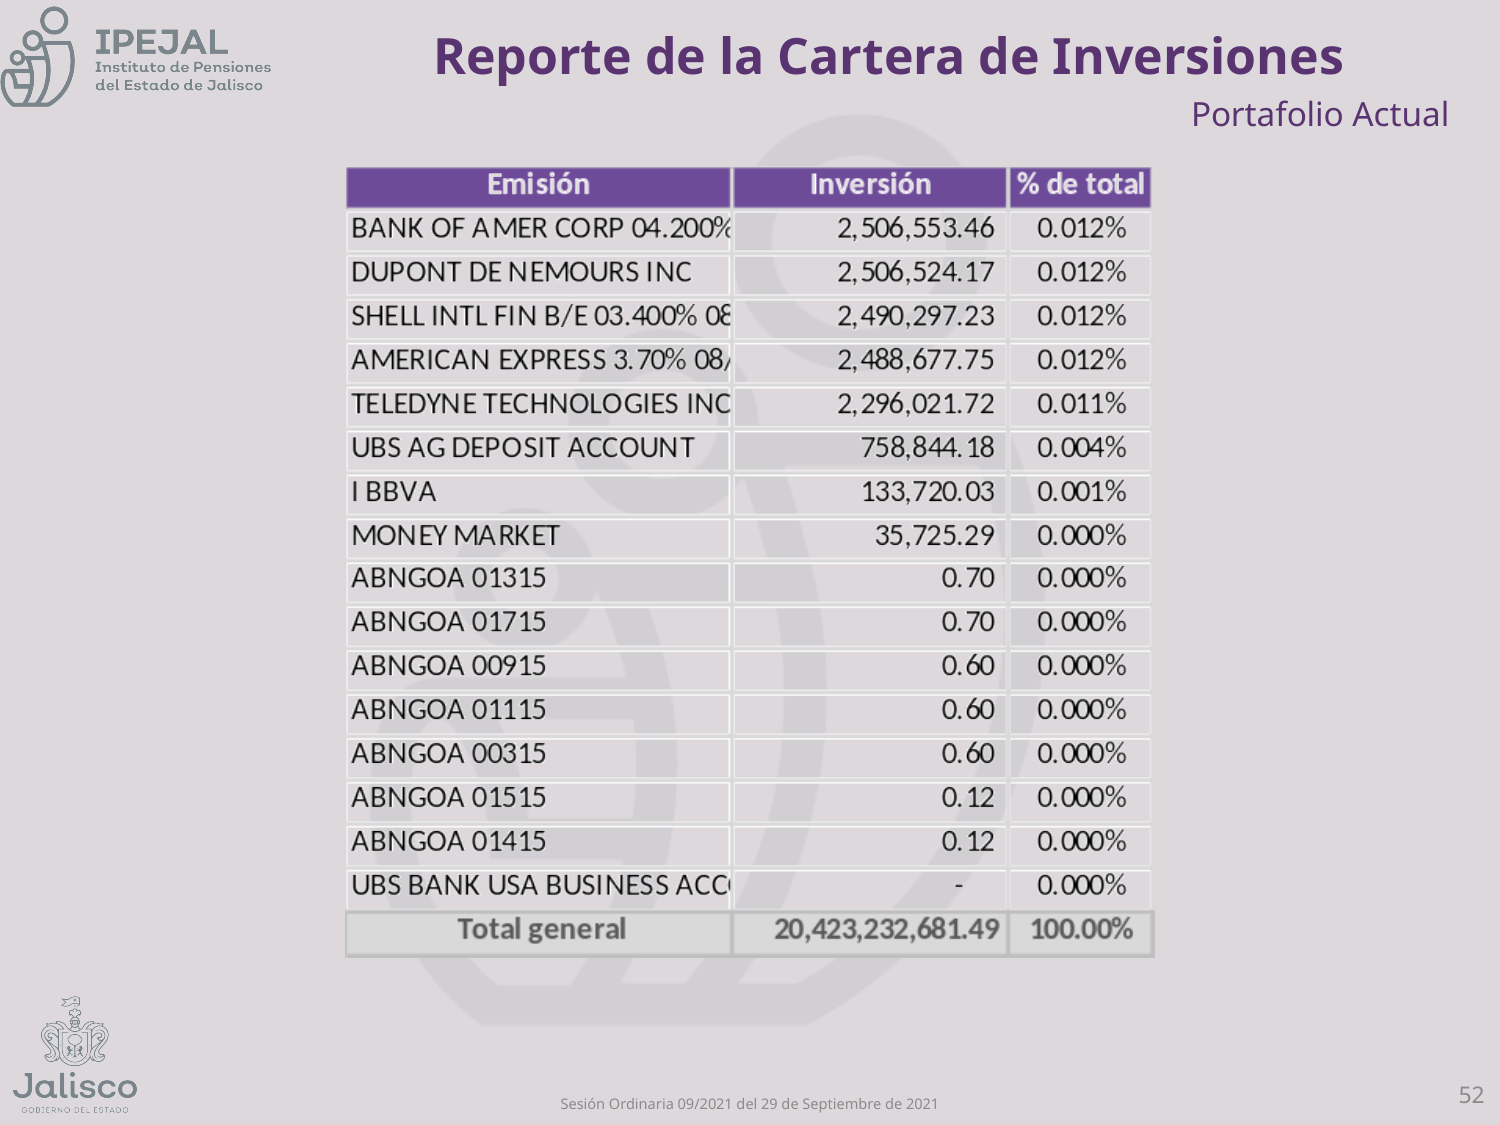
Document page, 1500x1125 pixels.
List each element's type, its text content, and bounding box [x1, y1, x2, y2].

picture [0, 6, 271, 107]
slide_number 52 [1411, 1066, 1500, 1125]
picture [344, 166, 1156, 959]
footer Sesión Ordinaria 09/2021 del 29 de Septiembre de 2021 [472, 1074, 1028, 1125]
text_box Portafolio Actual [1176, 86, 1465, 141]
text_box Reporte de la Cartera de Inversiones [277, 23, 1500, 149]
picture [0, 988, 166, 1125]
